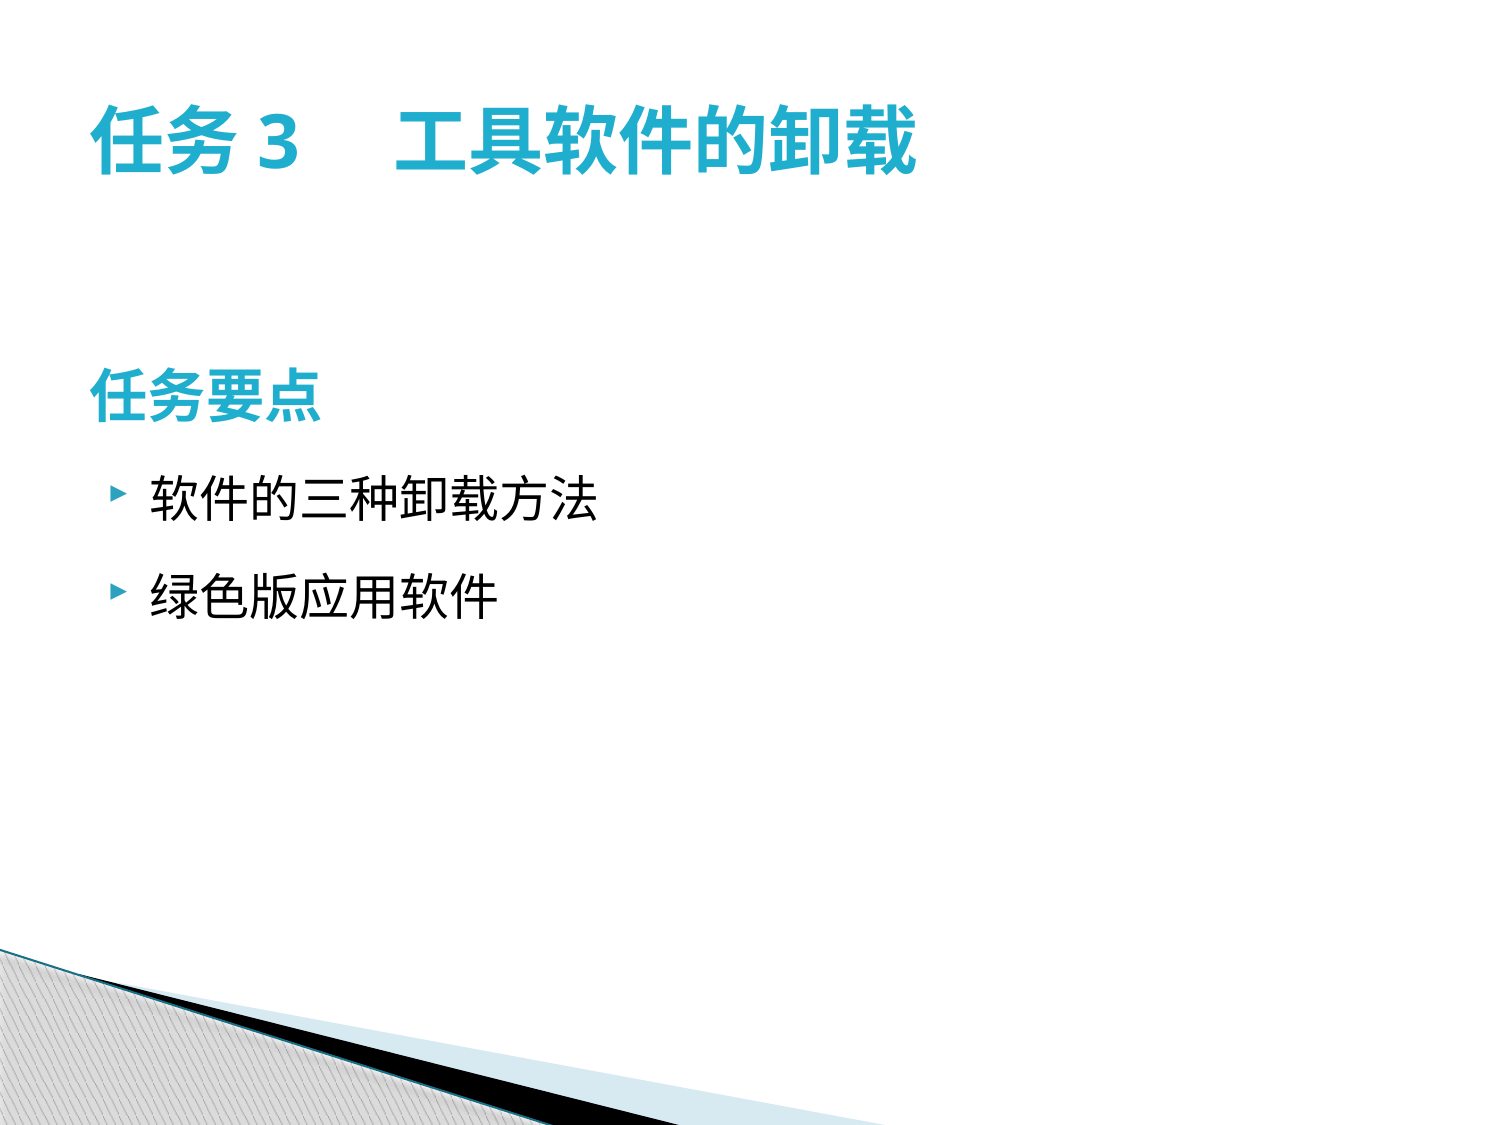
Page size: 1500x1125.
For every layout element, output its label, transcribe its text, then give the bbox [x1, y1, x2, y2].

title 任务3 工具软件的卸载 [75, 45, 1425, 233]
list 任务要点 软件的三种卸载方法 绿色版应用软件 [75, 309, 1425, 953]
